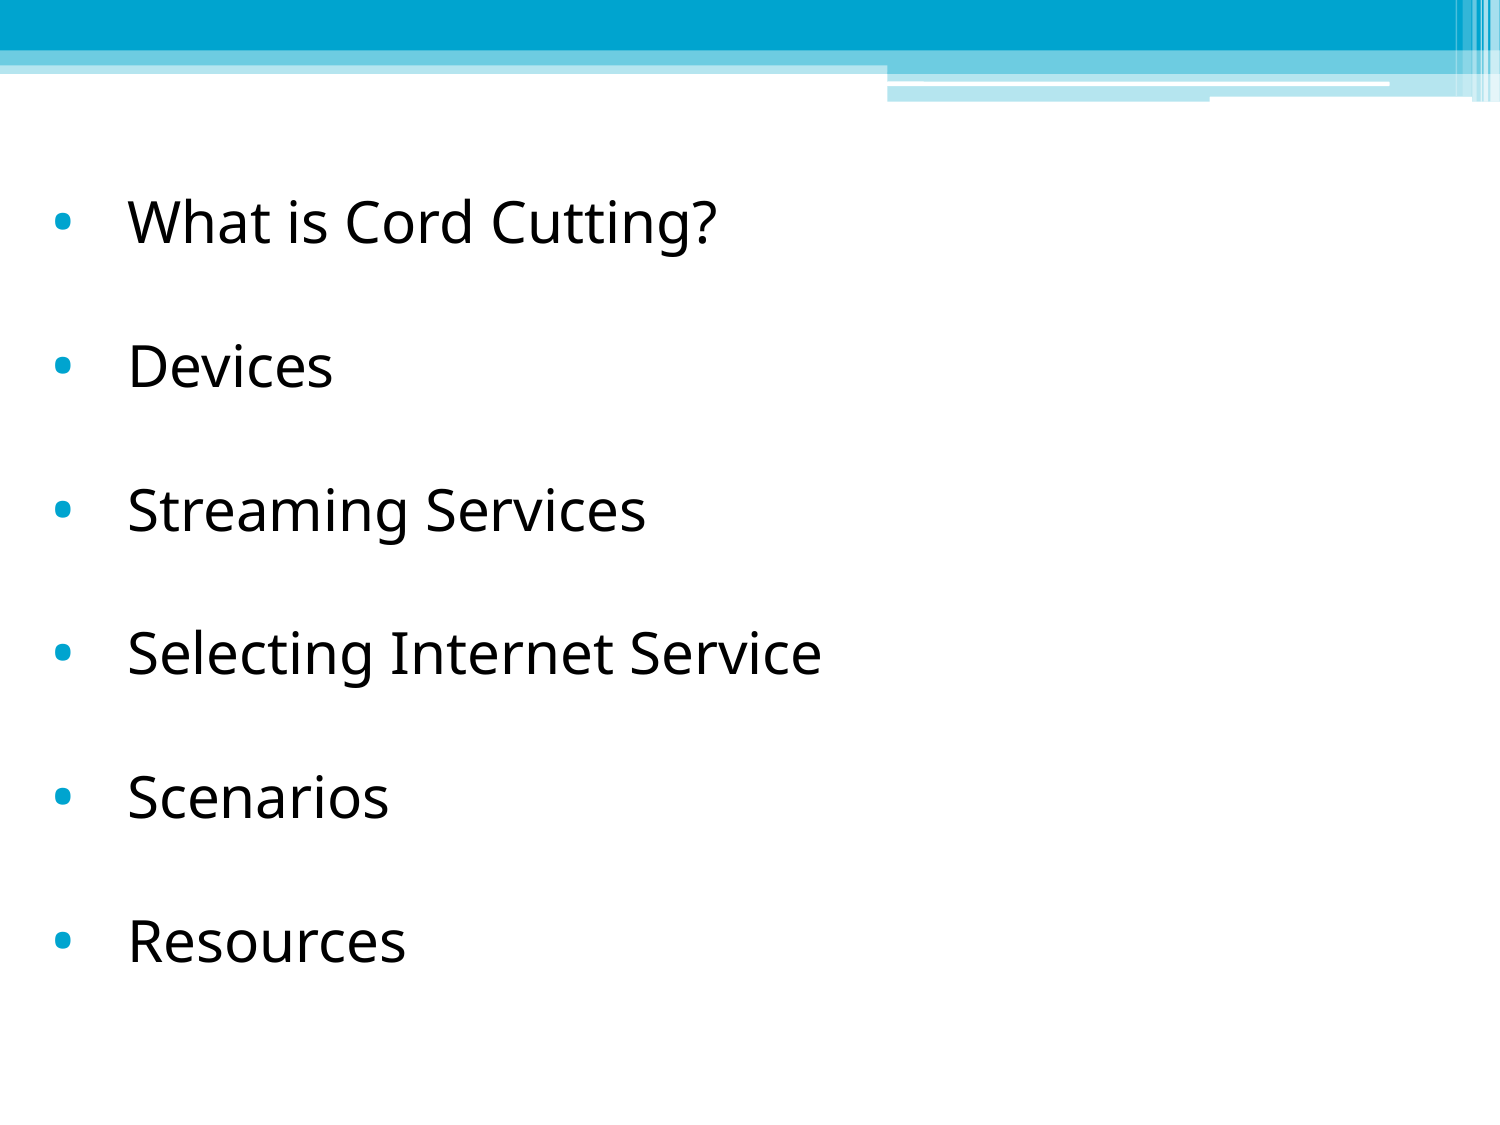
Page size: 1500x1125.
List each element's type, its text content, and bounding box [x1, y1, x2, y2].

list What is Cord Cutting? Devices Streaming Services Selecting Internet Service Scenarios Resources [37, 106, 1500, 1125]
